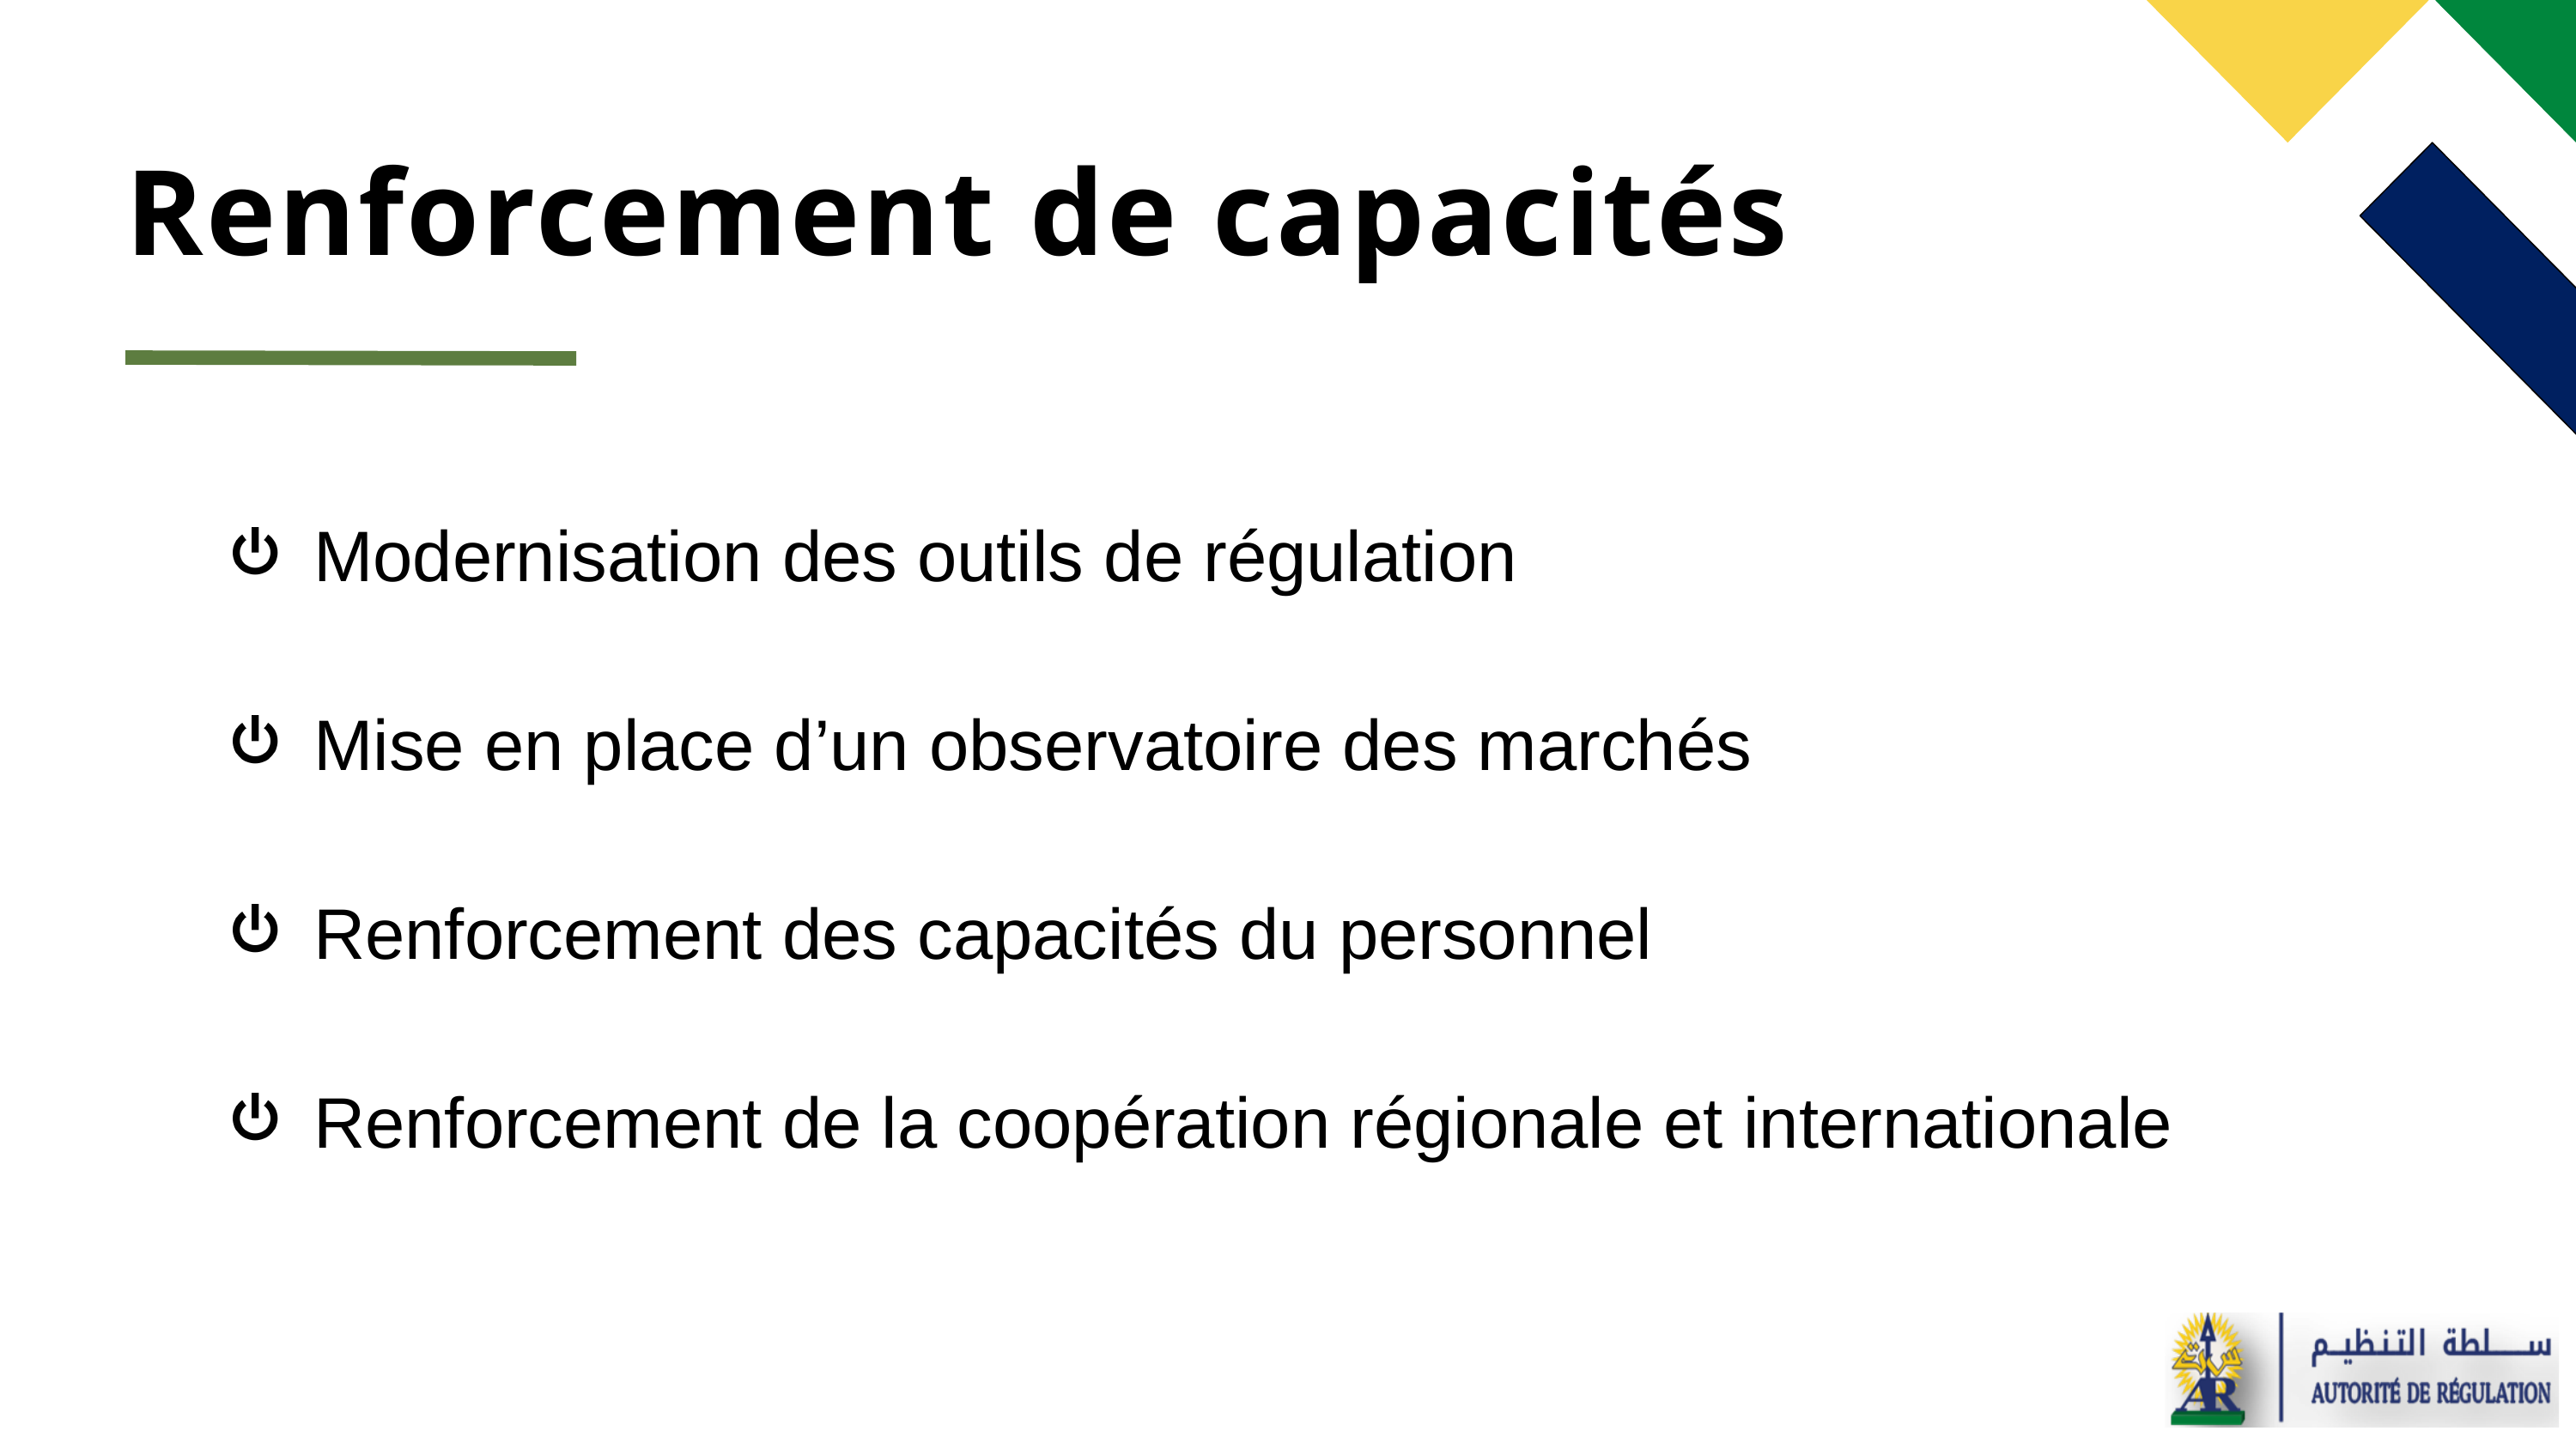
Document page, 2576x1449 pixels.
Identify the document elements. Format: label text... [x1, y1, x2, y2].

picture [227, 523, 283, 579]
picture [227, 711, 283, 767]
picture [2165, 1313, 2560, 1428]
title Renforcement de capacités [125, 0, 2573, 278]
text_box Modernisation des outils de régulation Mise en place d’un observatoire des marchés Renforcement des capacités du personnel Renforcement de la coopération régionale et internationale [214, 402, 2576, 1171]
picture [227, 900, 283, 956]
picture [227, 1088, 283, 1144]
